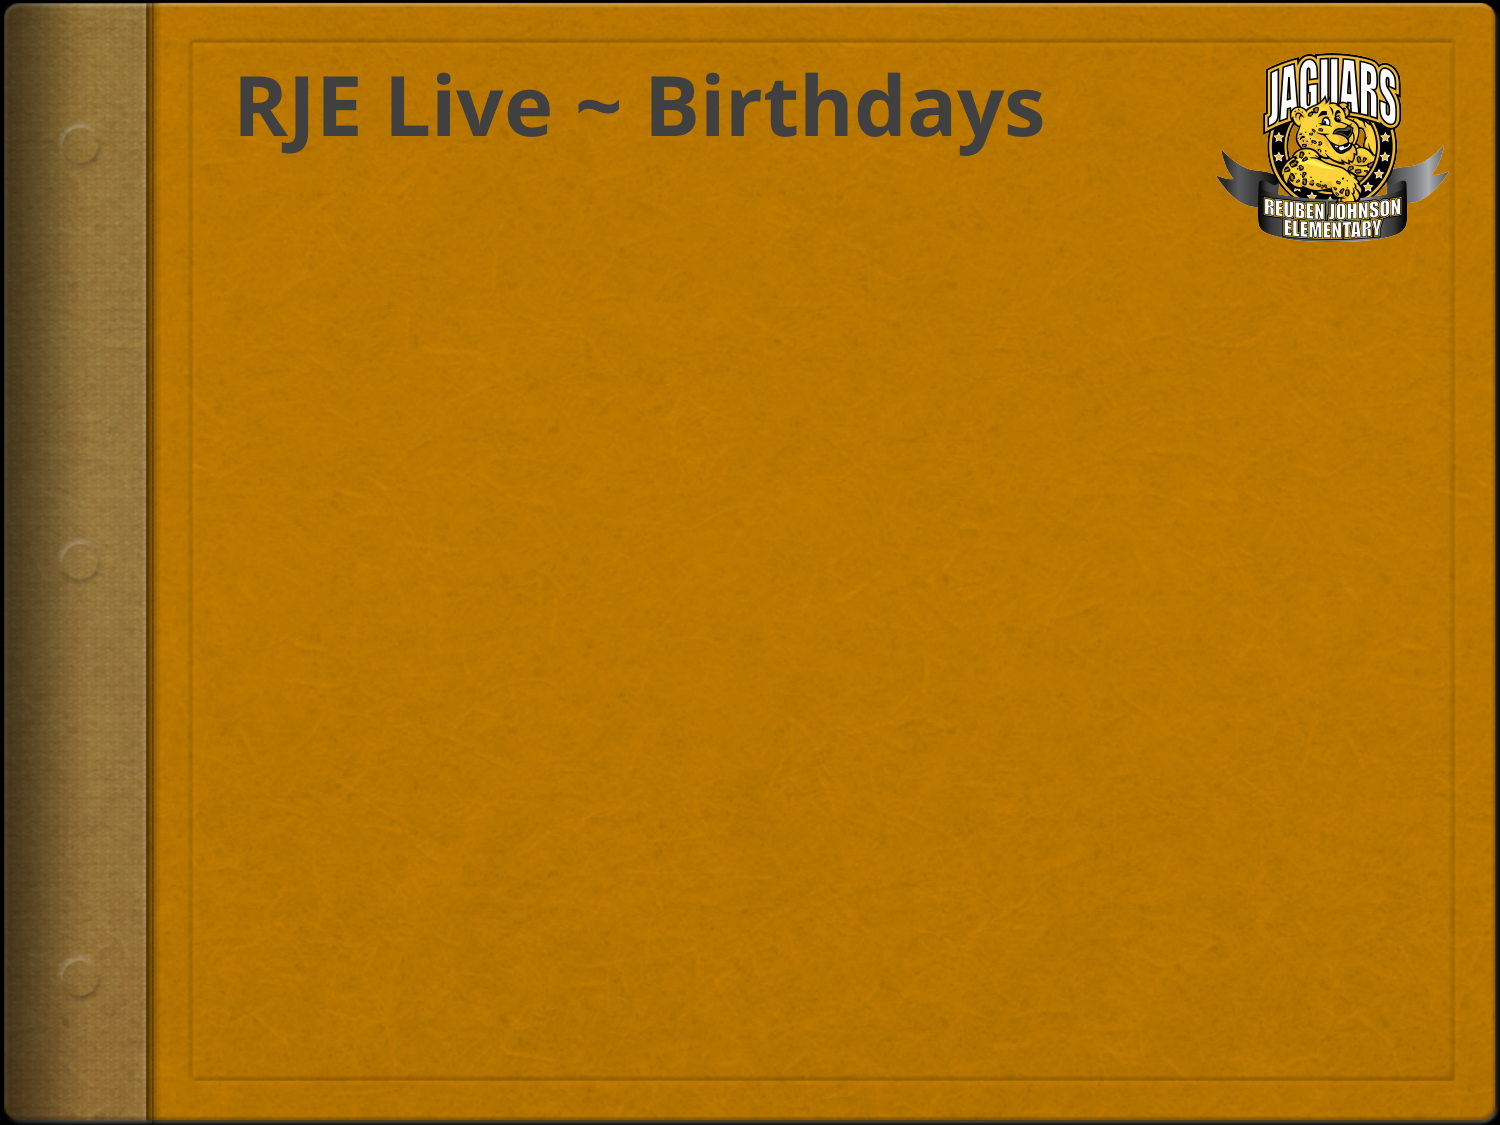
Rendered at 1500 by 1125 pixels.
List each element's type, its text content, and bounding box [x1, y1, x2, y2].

title RJE Live ~ Birthdays [218, 36, 1243, 161]
picture [0, 0, 1500, 1125]
